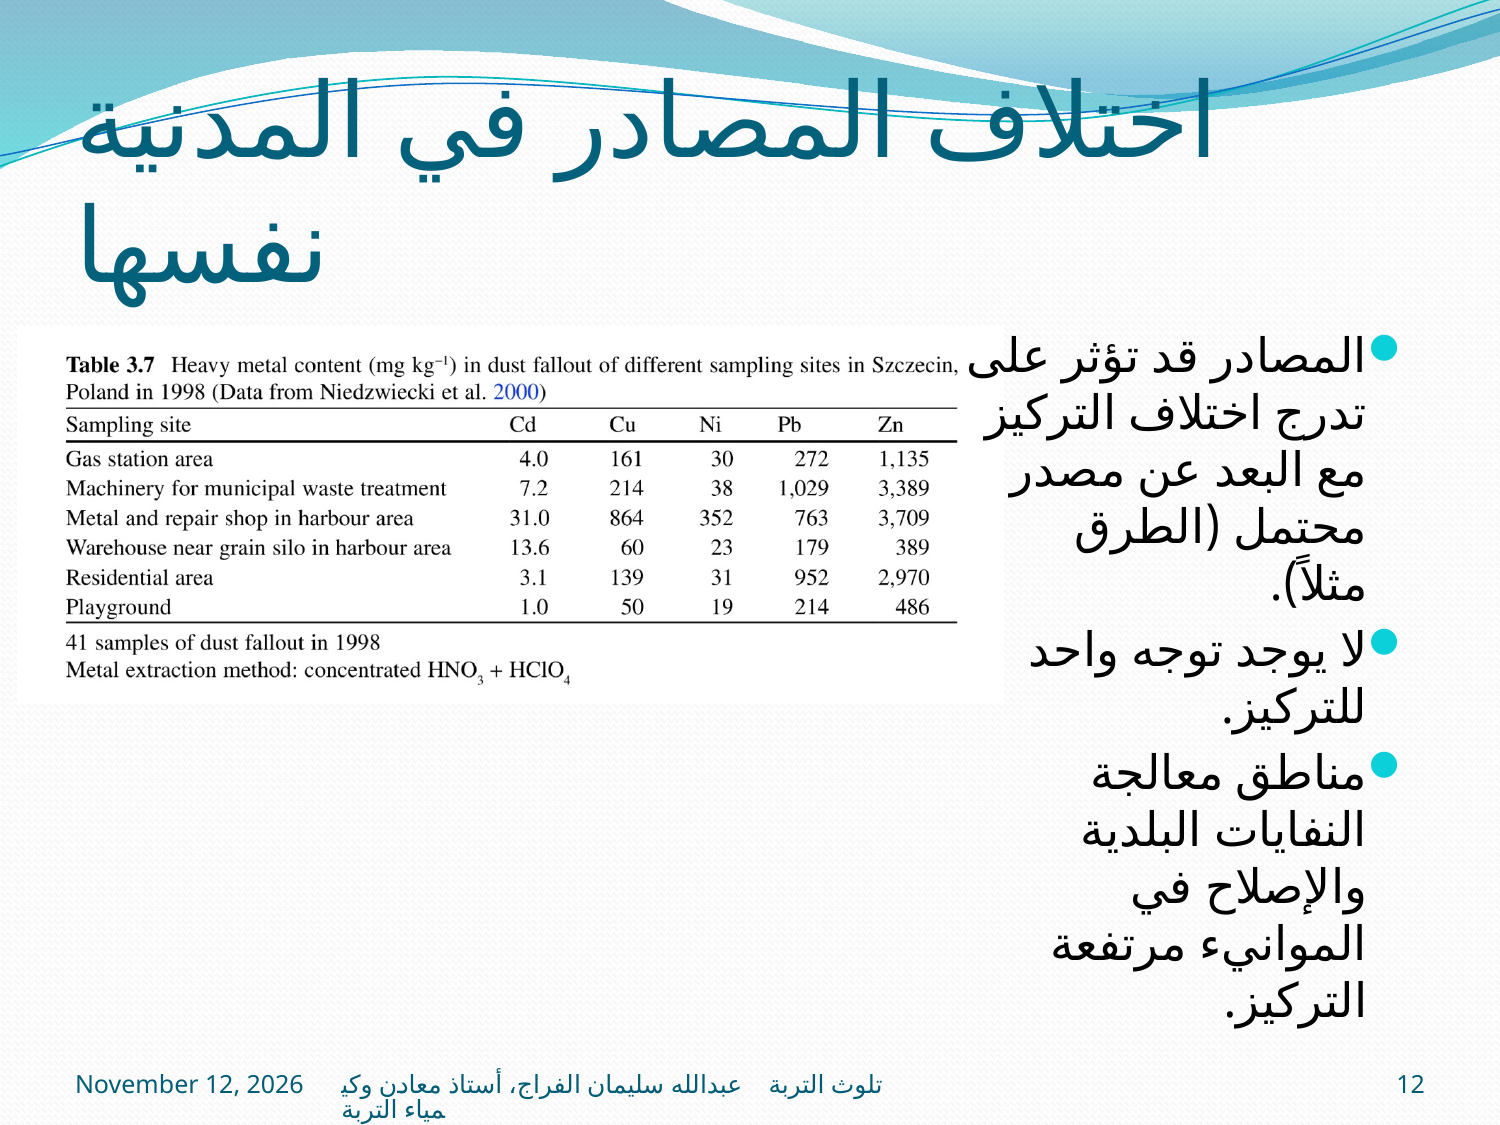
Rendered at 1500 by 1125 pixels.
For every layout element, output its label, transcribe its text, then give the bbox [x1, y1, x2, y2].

slide_number 01/جمادى الأولى/1435 [75, 1042, 425, 1103]
list المصادر قد تؤثر على تدرج اختلاف التركيز مع البعد عن مصدر محتمل (الطرق مثلاً). لا يوجد توجه واحد للتركيز. مناطق معالجة النفايات البلدية والإصلاح في الموانيء مرتفعة التركيز. [950, 317, 1425, 1038]
footer تلوث التربة عبدالله سليمان الفراج، أستاذ معادن وكيمياء التربة [437, 1042, 988, 1103]
title اختلاف المصادر في المدنية نفسها [75, 115, 1425, 303]
slide_number 12 [1299, 1042, 1425, 1103]
picture [17, 326, 1005, 705]
